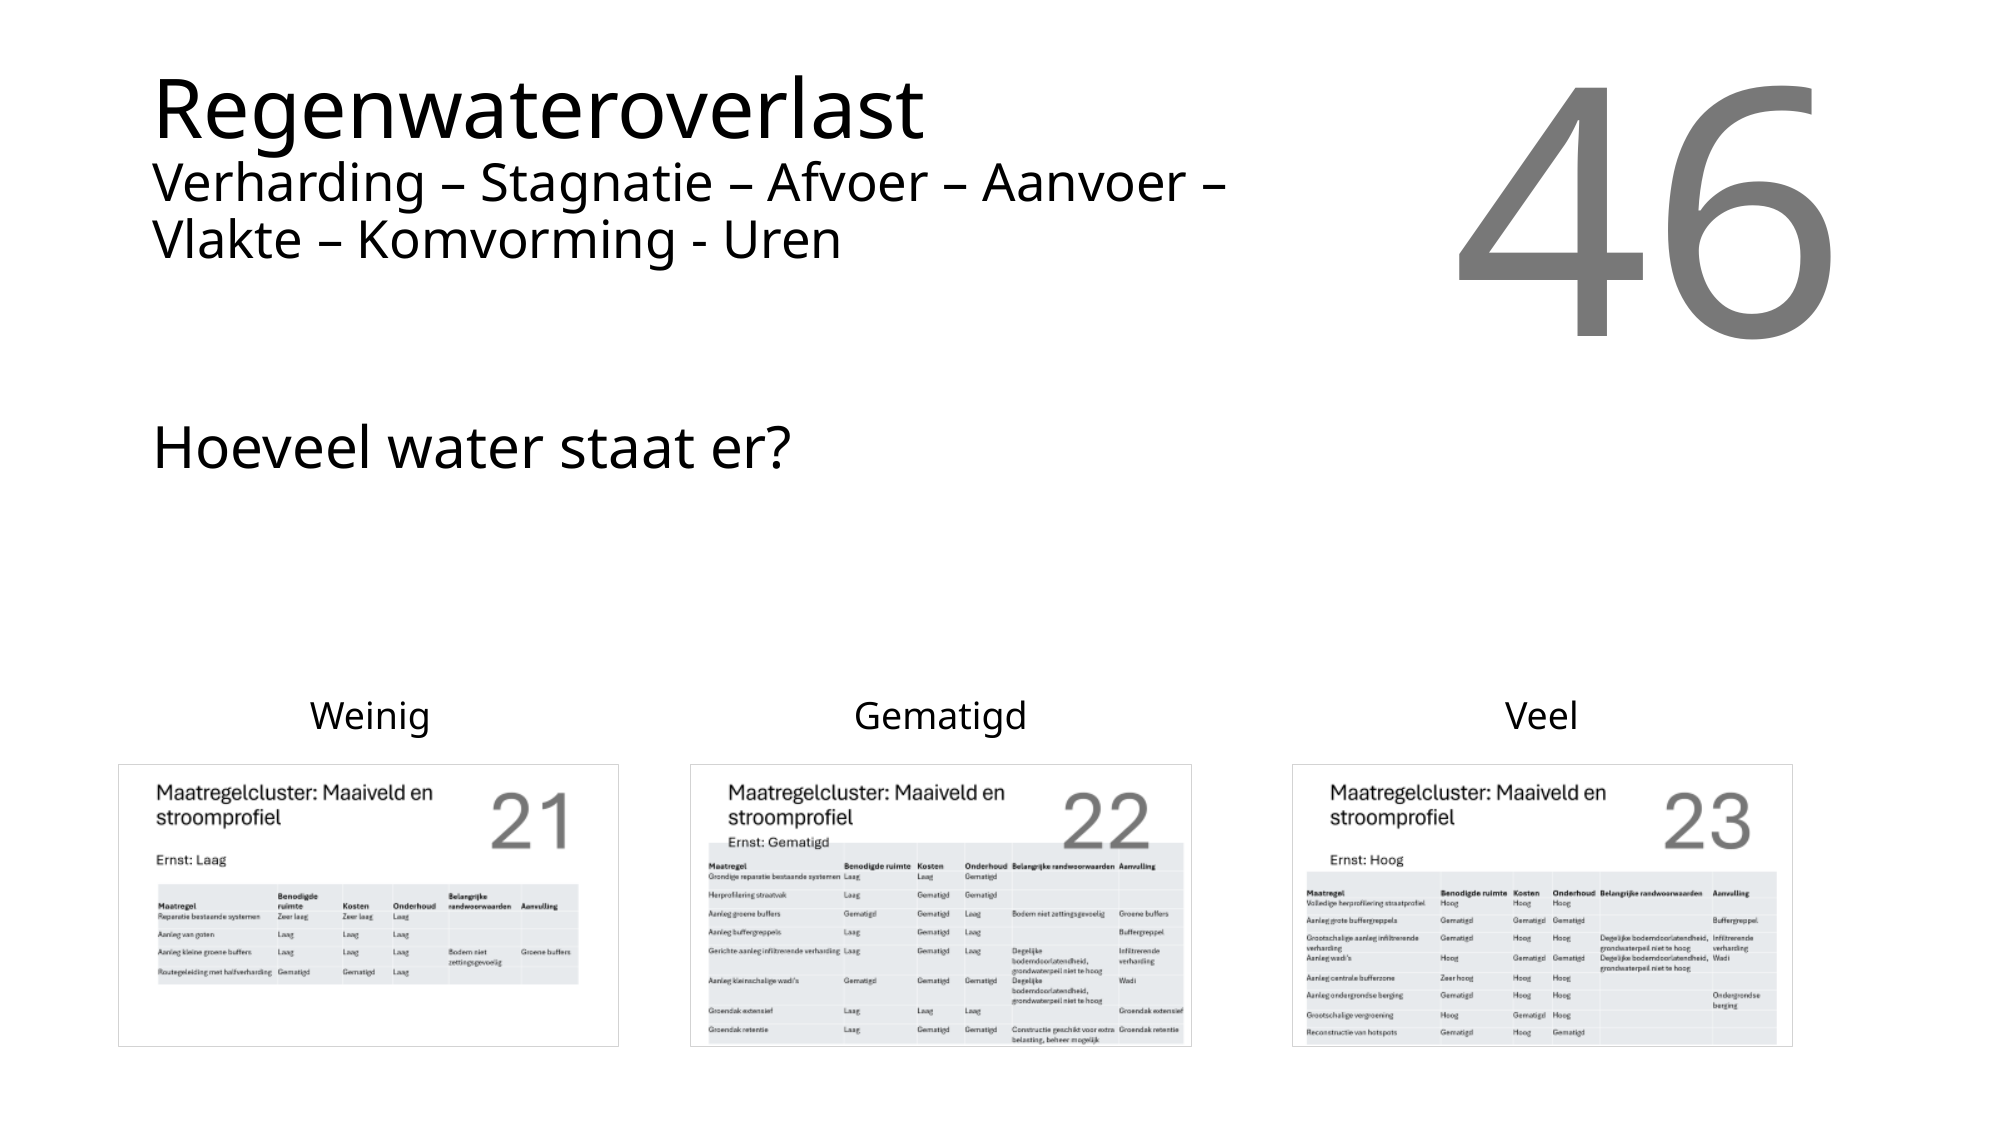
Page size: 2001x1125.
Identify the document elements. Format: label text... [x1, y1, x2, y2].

picture [119, 765, 618, 1046]
text_box Gematigd [712, 684, 1170, 745]
title Regenwateroverlast Verharding – Stagnatie – Afvoer – Aanvoer – Vlakte – Komvorming - Uren [137, 59, 1360, 278]
picture [691, 765, 1191, 1046]
slide_number 46 [1396, 59, 1863, 393]
list Hoeveel water staat er? [137, 410, 1863, 552]
picture [1293, 765, 1792, 1046]
text_box Weinig [153, 684, 588, 745]
text_box Veel [1313, 684, 1771, 745]
